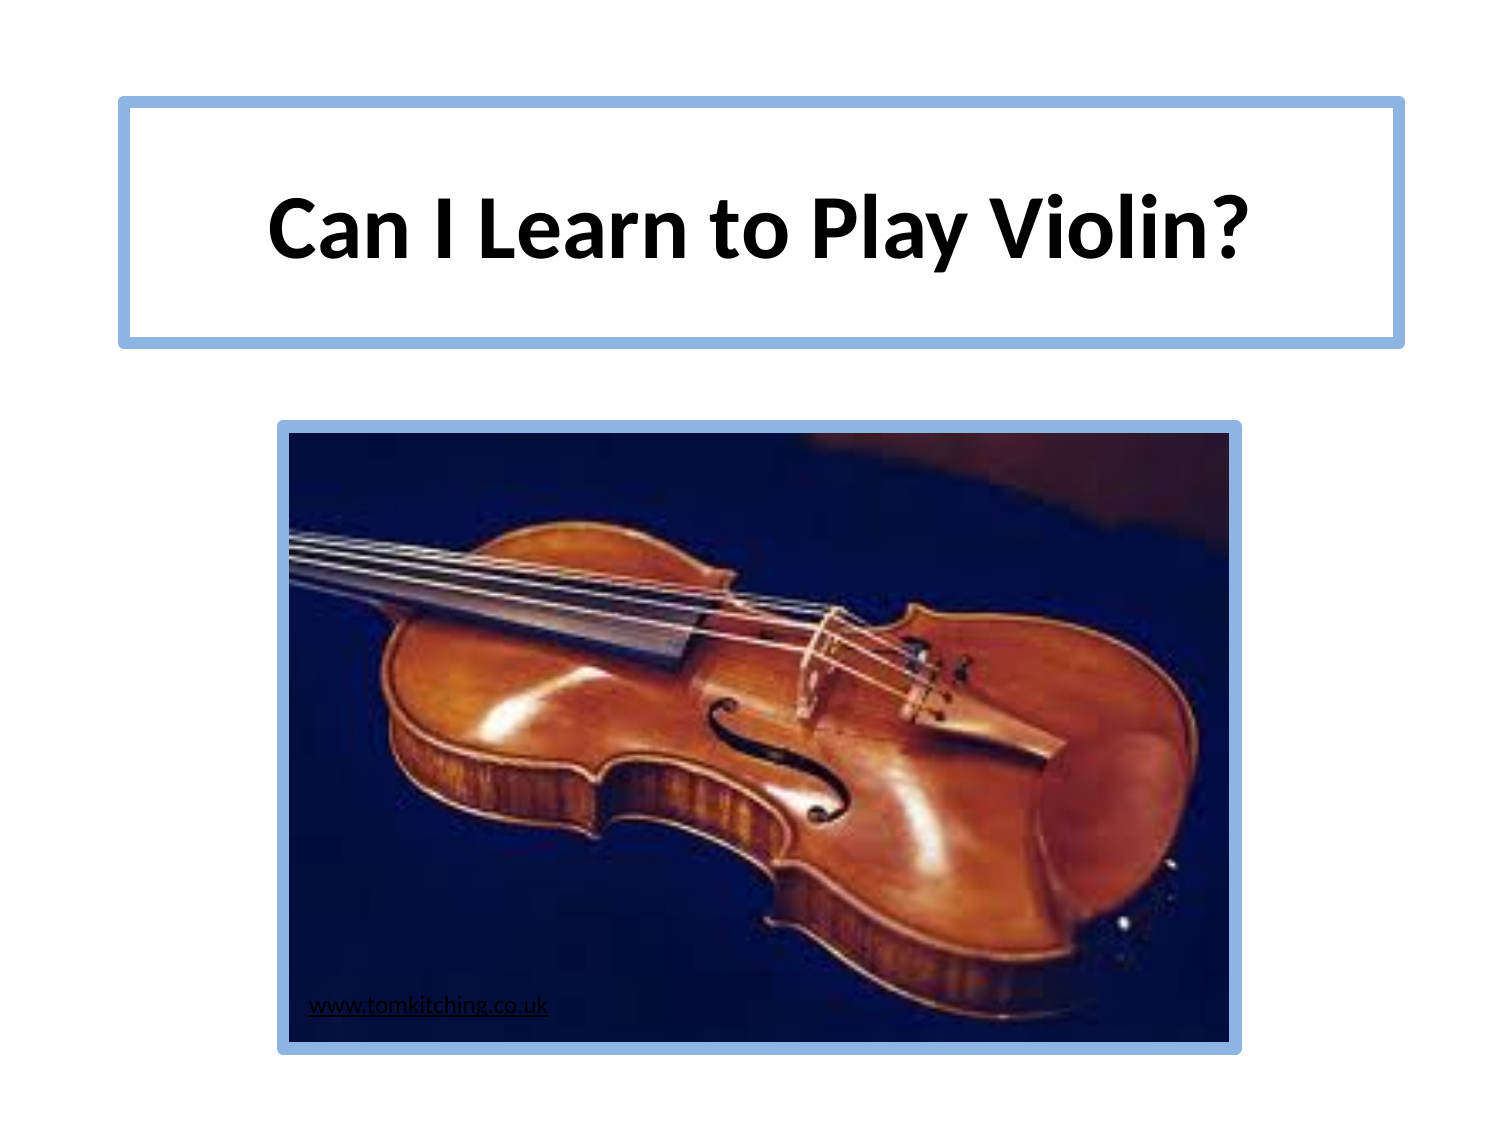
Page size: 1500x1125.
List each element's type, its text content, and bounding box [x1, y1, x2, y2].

picture [288, 432, 1230, 1043]
title Can I Learn to Play Violin? [123, 101, 1399, 343]
